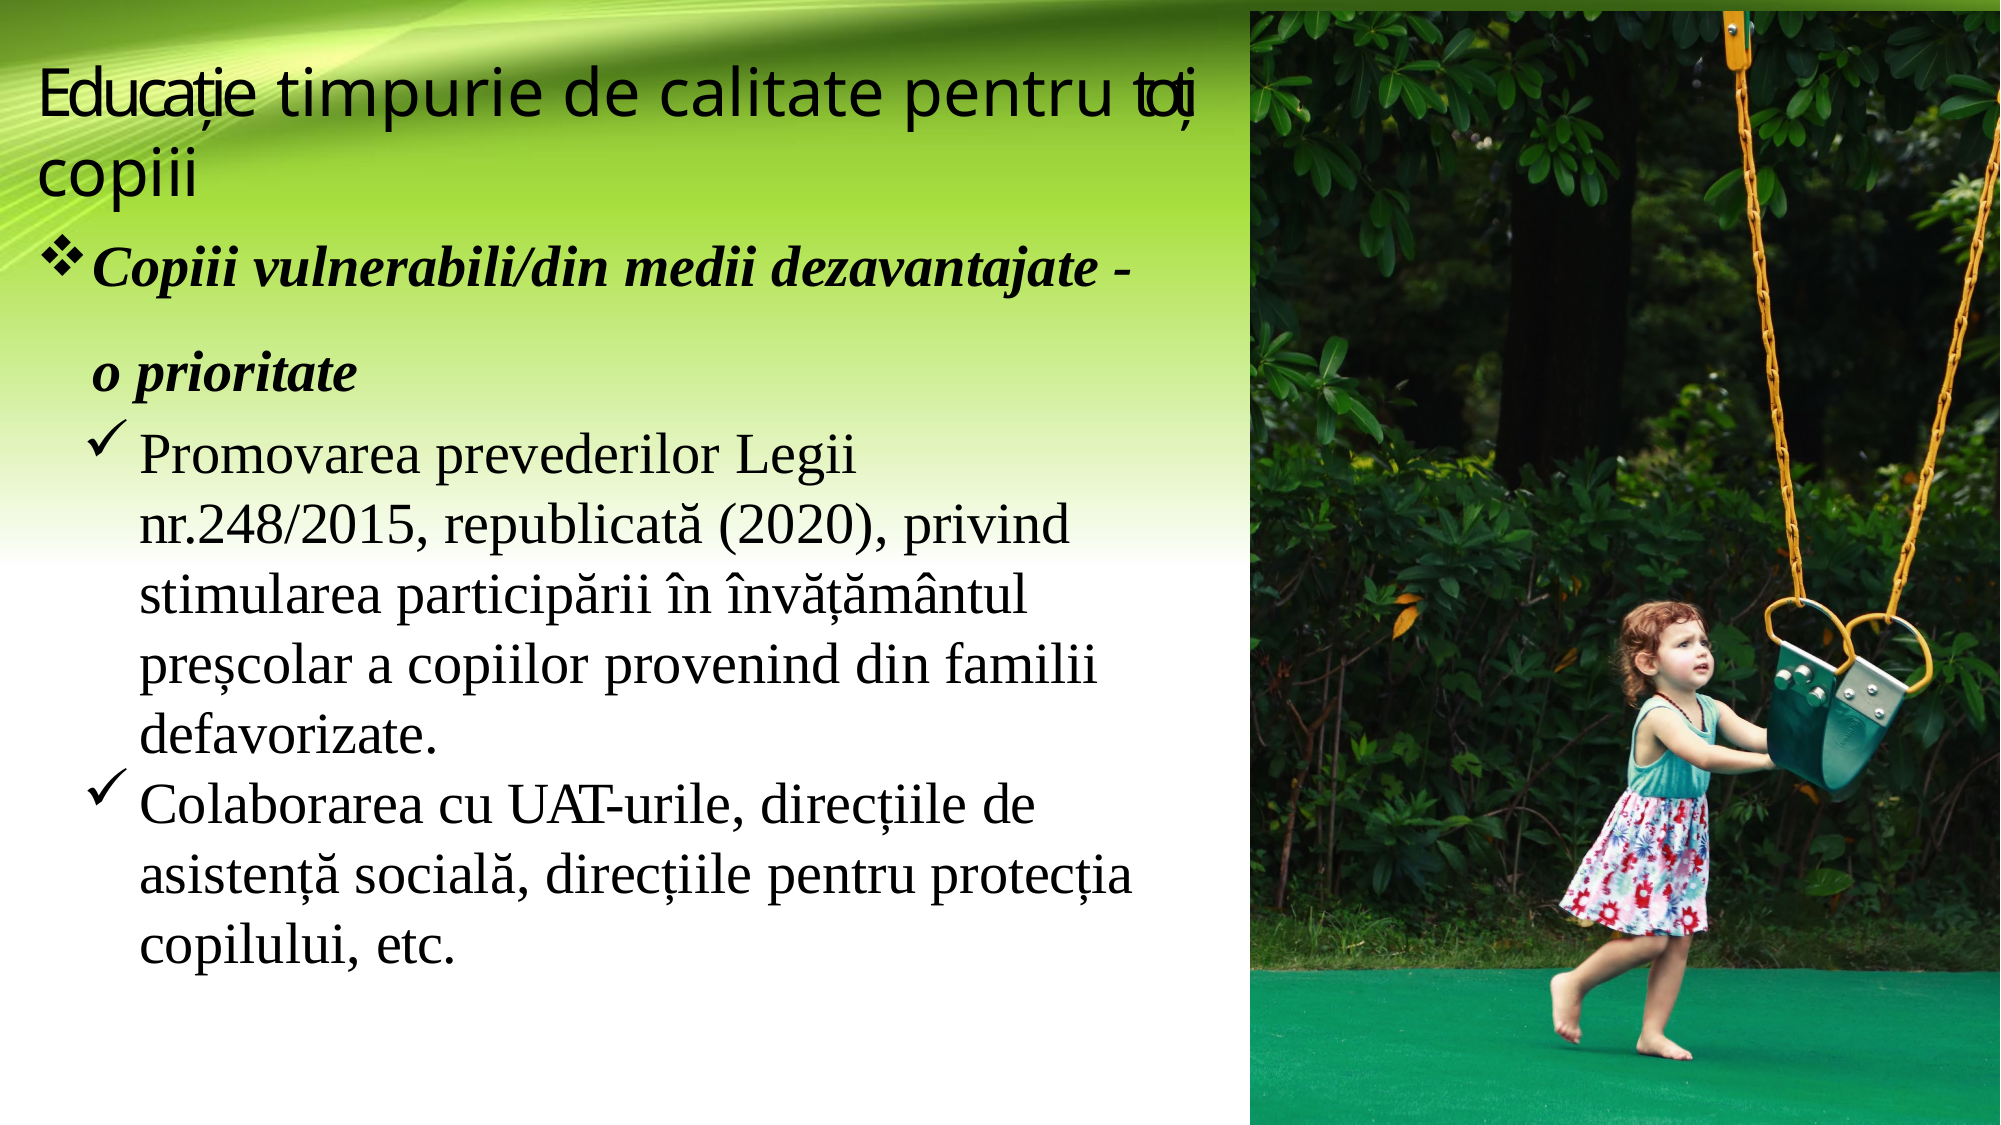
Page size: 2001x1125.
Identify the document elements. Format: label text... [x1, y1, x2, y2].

picture [0, 0, 2000, 1125]
title Educație timpurie de calitate pentru toți copiii [34, 48, 1189, 239]
text_box Copiii vulnerabili/din medii dezavantajate - o prioritate Promovarea prevederilor Legii nr.248/2015, republicată (2020), privind stimularea participării în învățământul preșcolar a copiilor provenind din familii defavorizate. Colaborarea cu UAT-urile, direcțiile de asistență socială, direcțiile pentru protecția copilului, etc. [34, 190, 1136, 976]
